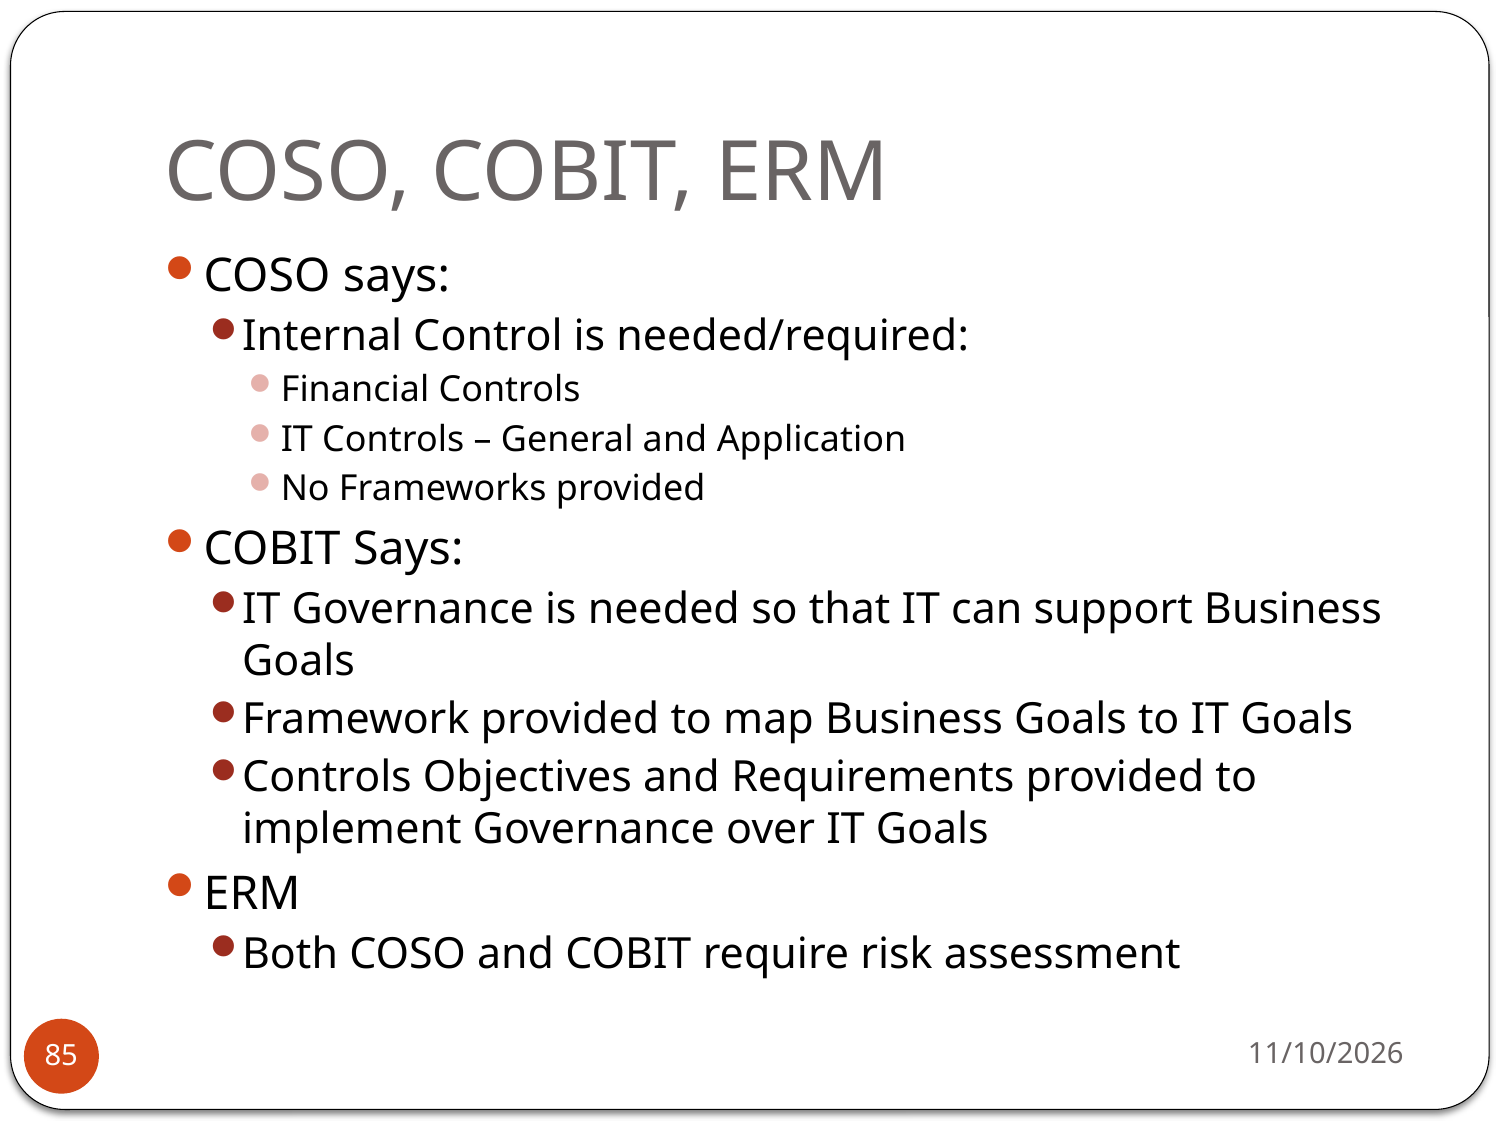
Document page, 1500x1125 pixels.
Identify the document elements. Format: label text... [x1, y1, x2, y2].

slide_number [1012, 1015, 1419, 1094]
title COSO, COBIT, ERM [150, 45, 1425, 233]
list COSO says: Internal Control is needed/required: Financial Controls IT Controls – General and Application No Frameworks provided COBIT Says: IT Governance is needed so that IT can support Business Goals Framework provided to map Business Goals to IT Goals Controls Objectives and Requirements provided to implement Governance over IT Goals ERM Both COSO and COBIT require risk assessment [150, 237, 1425, 988]
slide_number 85 [23, 1018, 99, 1094]
